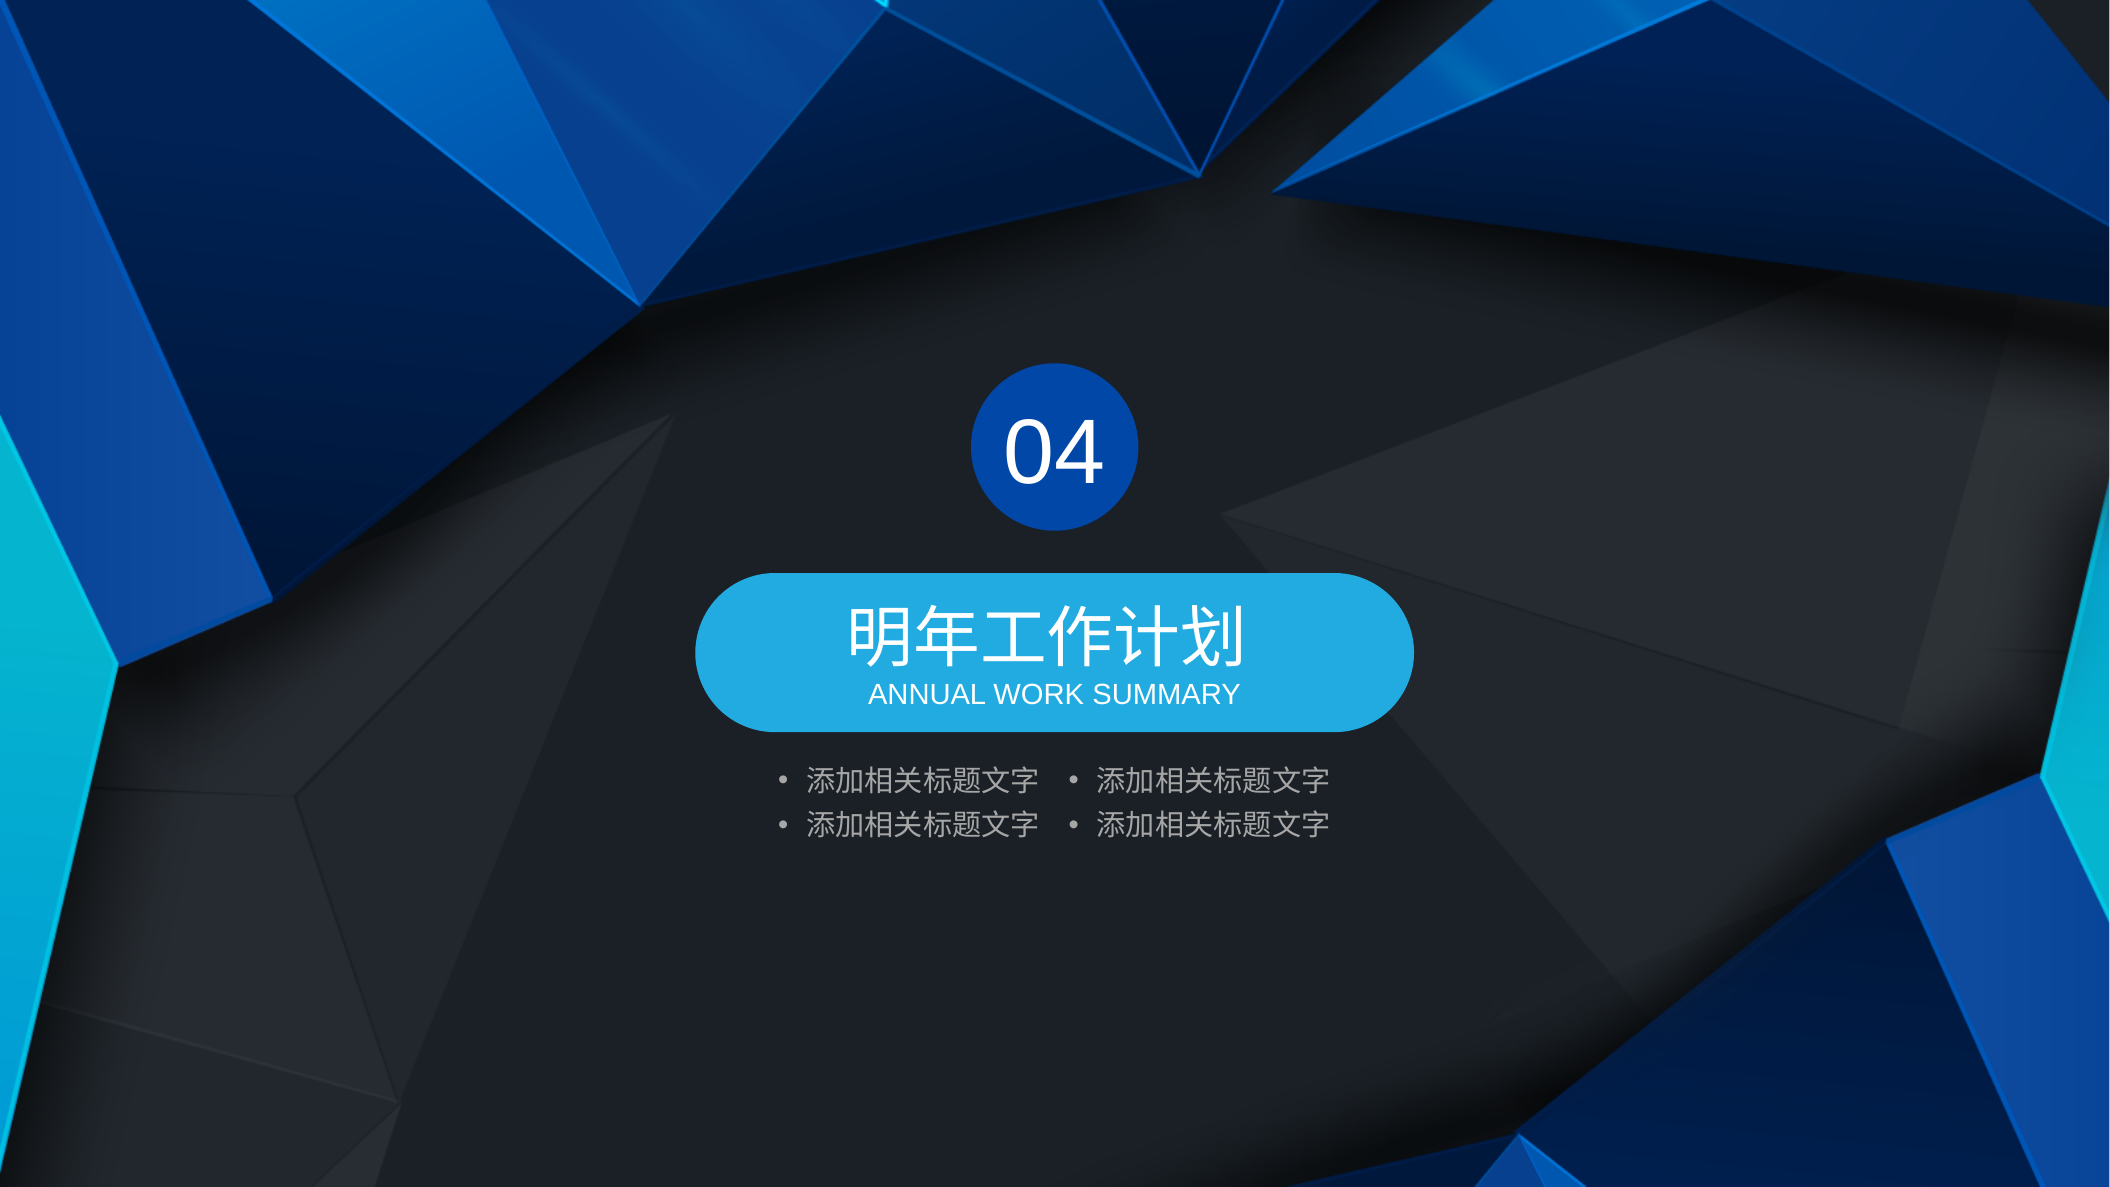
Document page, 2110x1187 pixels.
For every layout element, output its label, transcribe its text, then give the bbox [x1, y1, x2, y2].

text_box [694, 571, 1416, 734]
text_box 添加相关标题文字 [1068, 806, 1331, 842]
text_box 添加相关标题文字 [777, 806, 1041, 842]
text_box 添加相关标题文字 [777, 762, 1041, 798]
text_box [0, 0, 2110, 1187]
text_box 04 [969, 362, 1140, 532]
text_box 添加相关标题文字 [1068, 762, 1331, 798]
